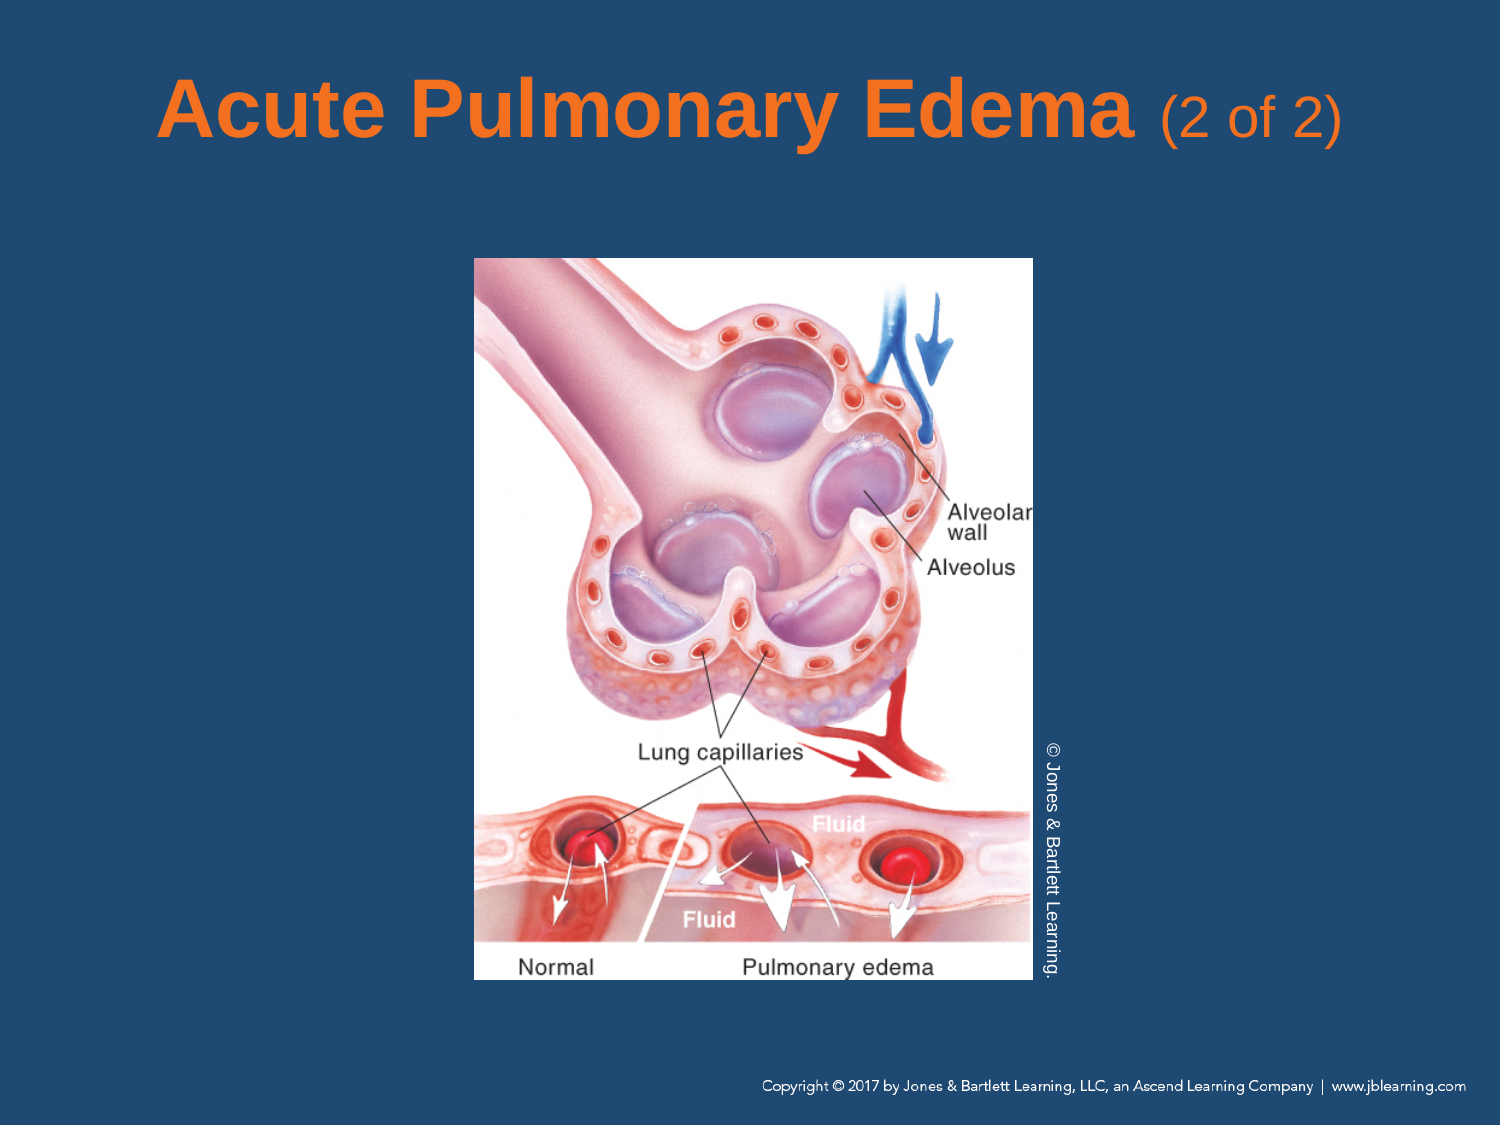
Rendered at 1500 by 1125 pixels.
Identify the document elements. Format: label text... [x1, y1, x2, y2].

picture [0, 0, 1500, 1125]
text_box © Jones & Bartlett Learning. [1035, 729, 1074, 996]
title Acute Pulmonary Edema (2 of 2) [112, 37, 1388, 188]
